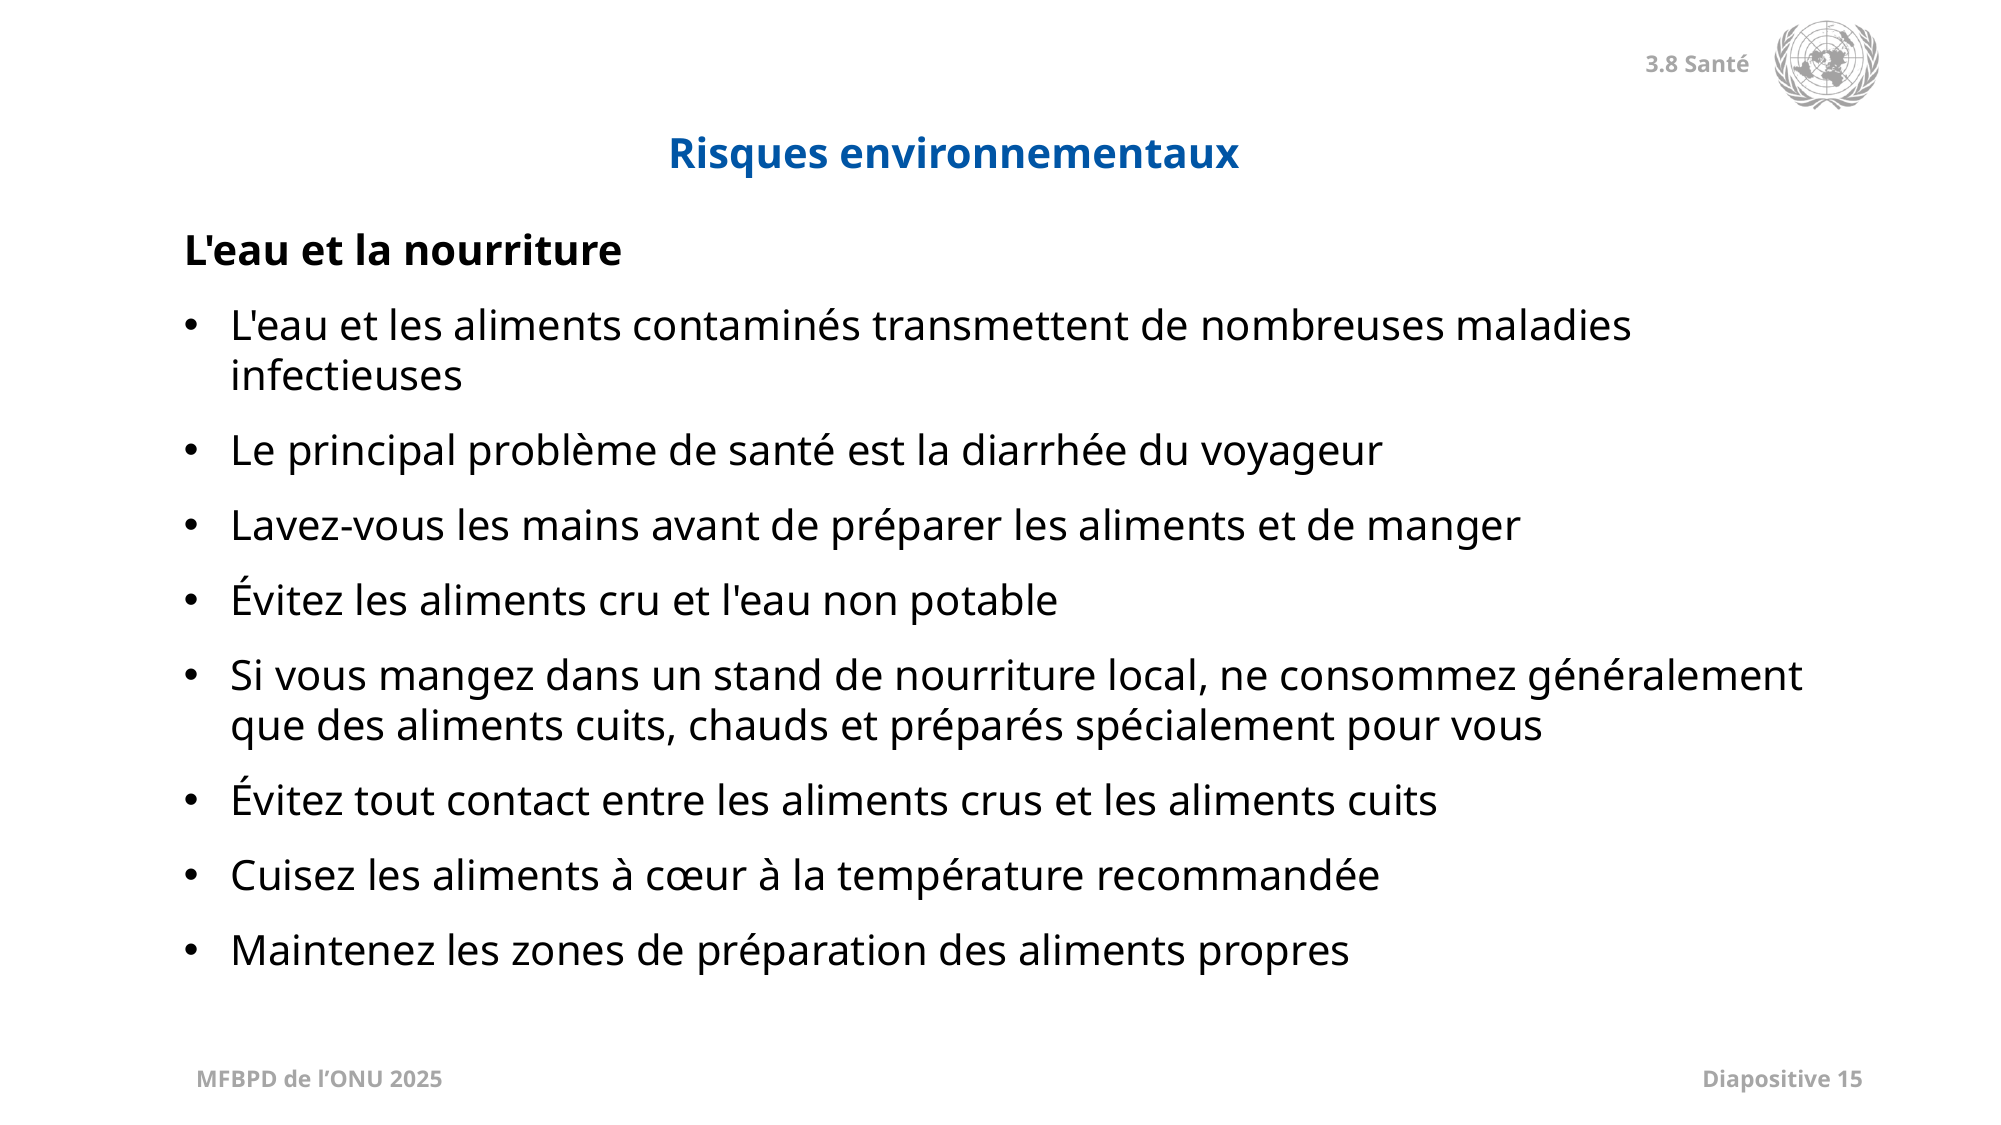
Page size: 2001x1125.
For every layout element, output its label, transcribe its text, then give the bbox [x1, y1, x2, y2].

text_box Risques environnementaux [158, 119, 1750, 185]
text_box L'eau et la nourriture L'eau et les aliments contaminés transmettent de nombreuses maladies infectieuses Le principal problème de santé est la diarrhée du voyageur Lavez-vous les mains avant de préparer les aliments et de manger Évitez les aliments cru et l'eau non potable Si vous mangez dans un stand de nourriture local, ne consommez généralement que des aliments cuits, chauds et préparés spécialement pour vous Évitez tout contact entre les aliments crus et les aliments cuits Cuisez les aliments à cœur à la température recommandée Maintenez les zones de préparation des aliments propres [168, 216, 1878, 982]
